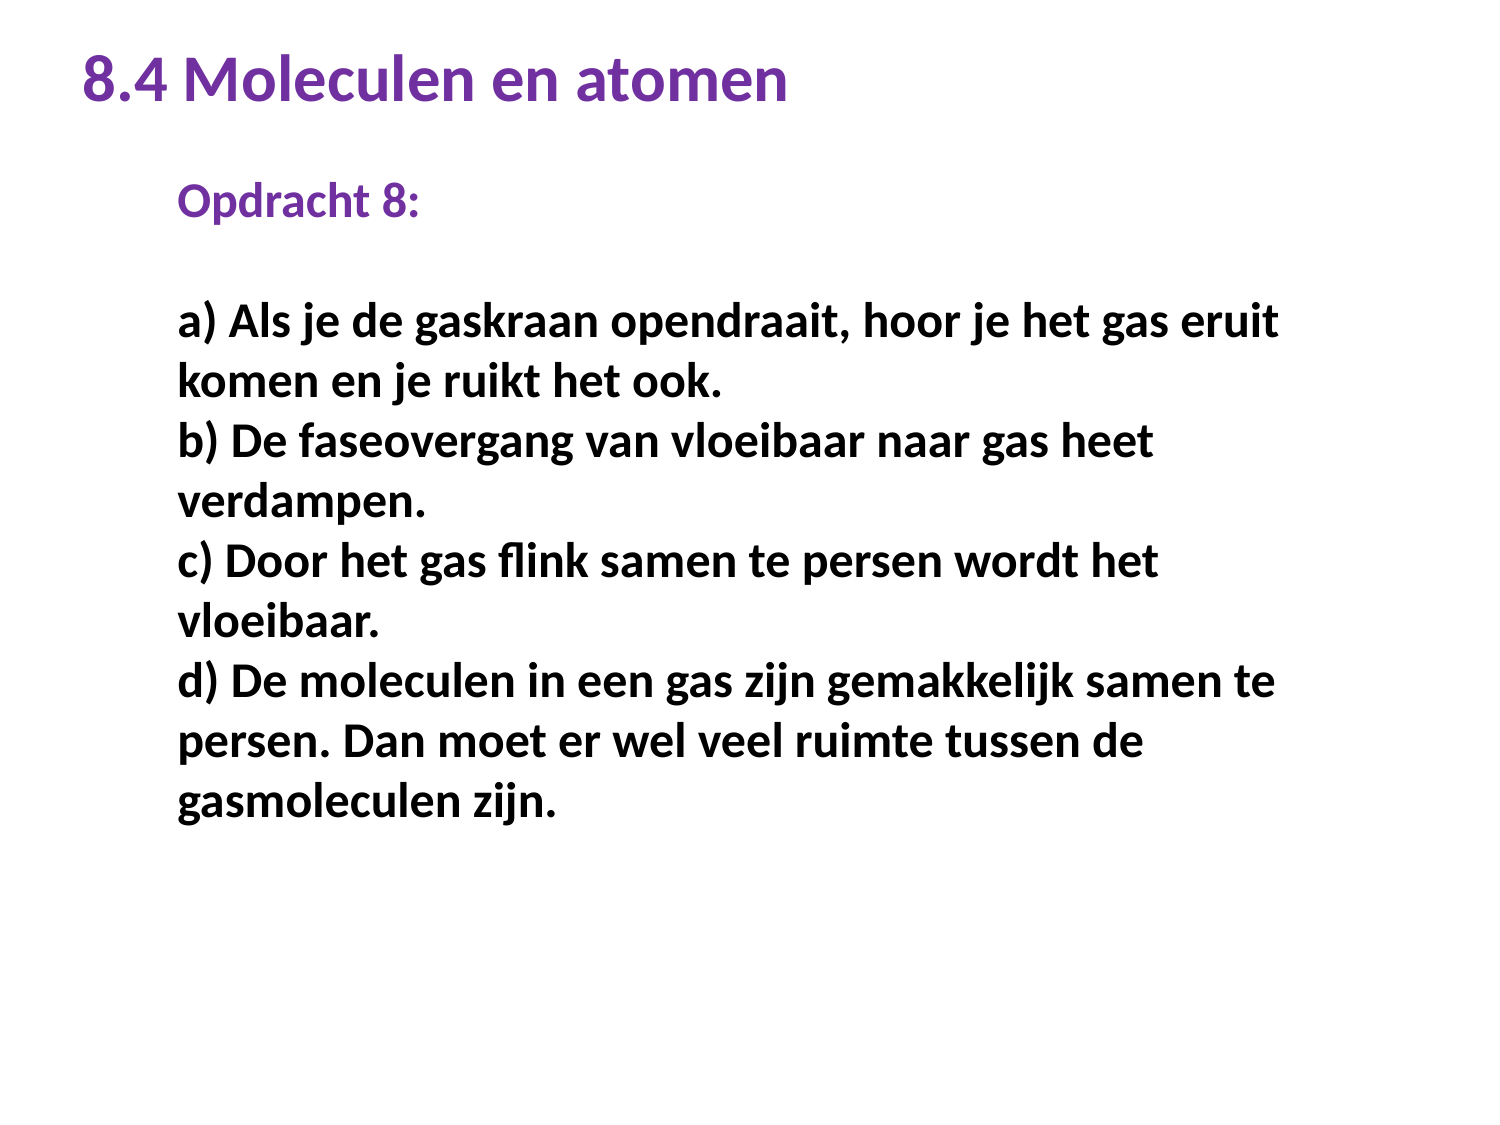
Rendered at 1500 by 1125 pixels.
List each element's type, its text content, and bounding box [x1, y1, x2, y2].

title 8.4 Moleculen en atomen [67, 26, 1466, 125]
text_box Opdracht 8: a) Als je de gaskraan opendraait, hoor je het gas eruit komen en je ruikt het ook. b) De faseovergang van vloeibaar naar gas heet verdampen. c) Door het gas flink samen te persen wordt het vloeibaar. d) De moleculen in een gas zijn gemakkelijk samen te persen. Dan moet er wel veel ruimte tussen de gasmoleculen zijn. [162, 160, 1332, 836]
